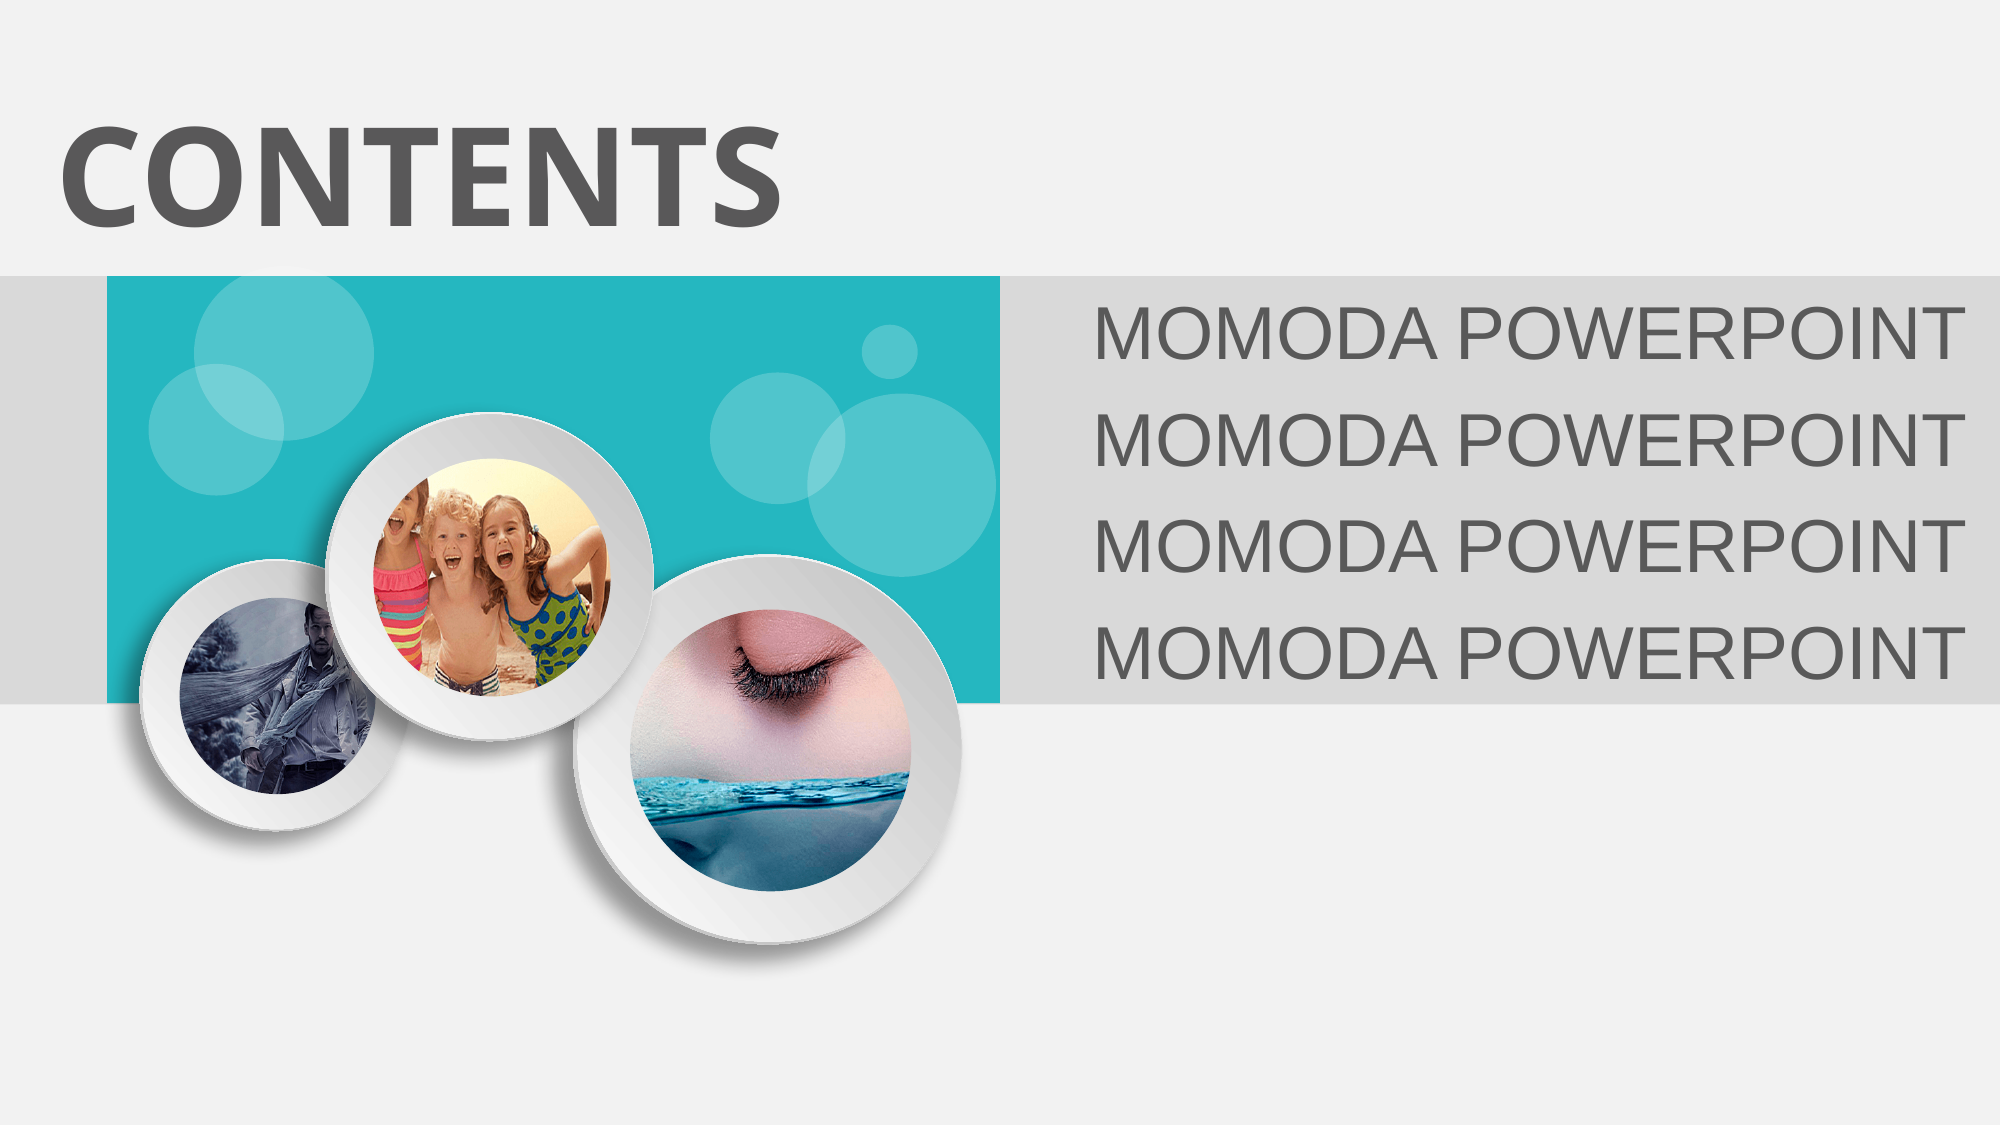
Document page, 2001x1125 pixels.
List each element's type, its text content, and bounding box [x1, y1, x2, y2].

text_box MOMODA POWERPOINT [1078, 383, 1983, 489]
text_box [139, 559, 411, 832]
text_box MOMODA POWERPOINT [1078, 597, 1983, 702]
text_box [963, 275, 2000, 705]
text_box MOMODA POWERPOINT [1078, 276, 1983, 382]
text_box MOMODA POWERPOINT [1078, 490, 1983, 596]
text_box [572, 554, 963, 945]
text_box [325, 412, 654, 742]
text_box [107, 265, 1000, 704]
text_box CONTENTS [40, 81, 800, 262]
text_box [0, 275, 110, 705]
